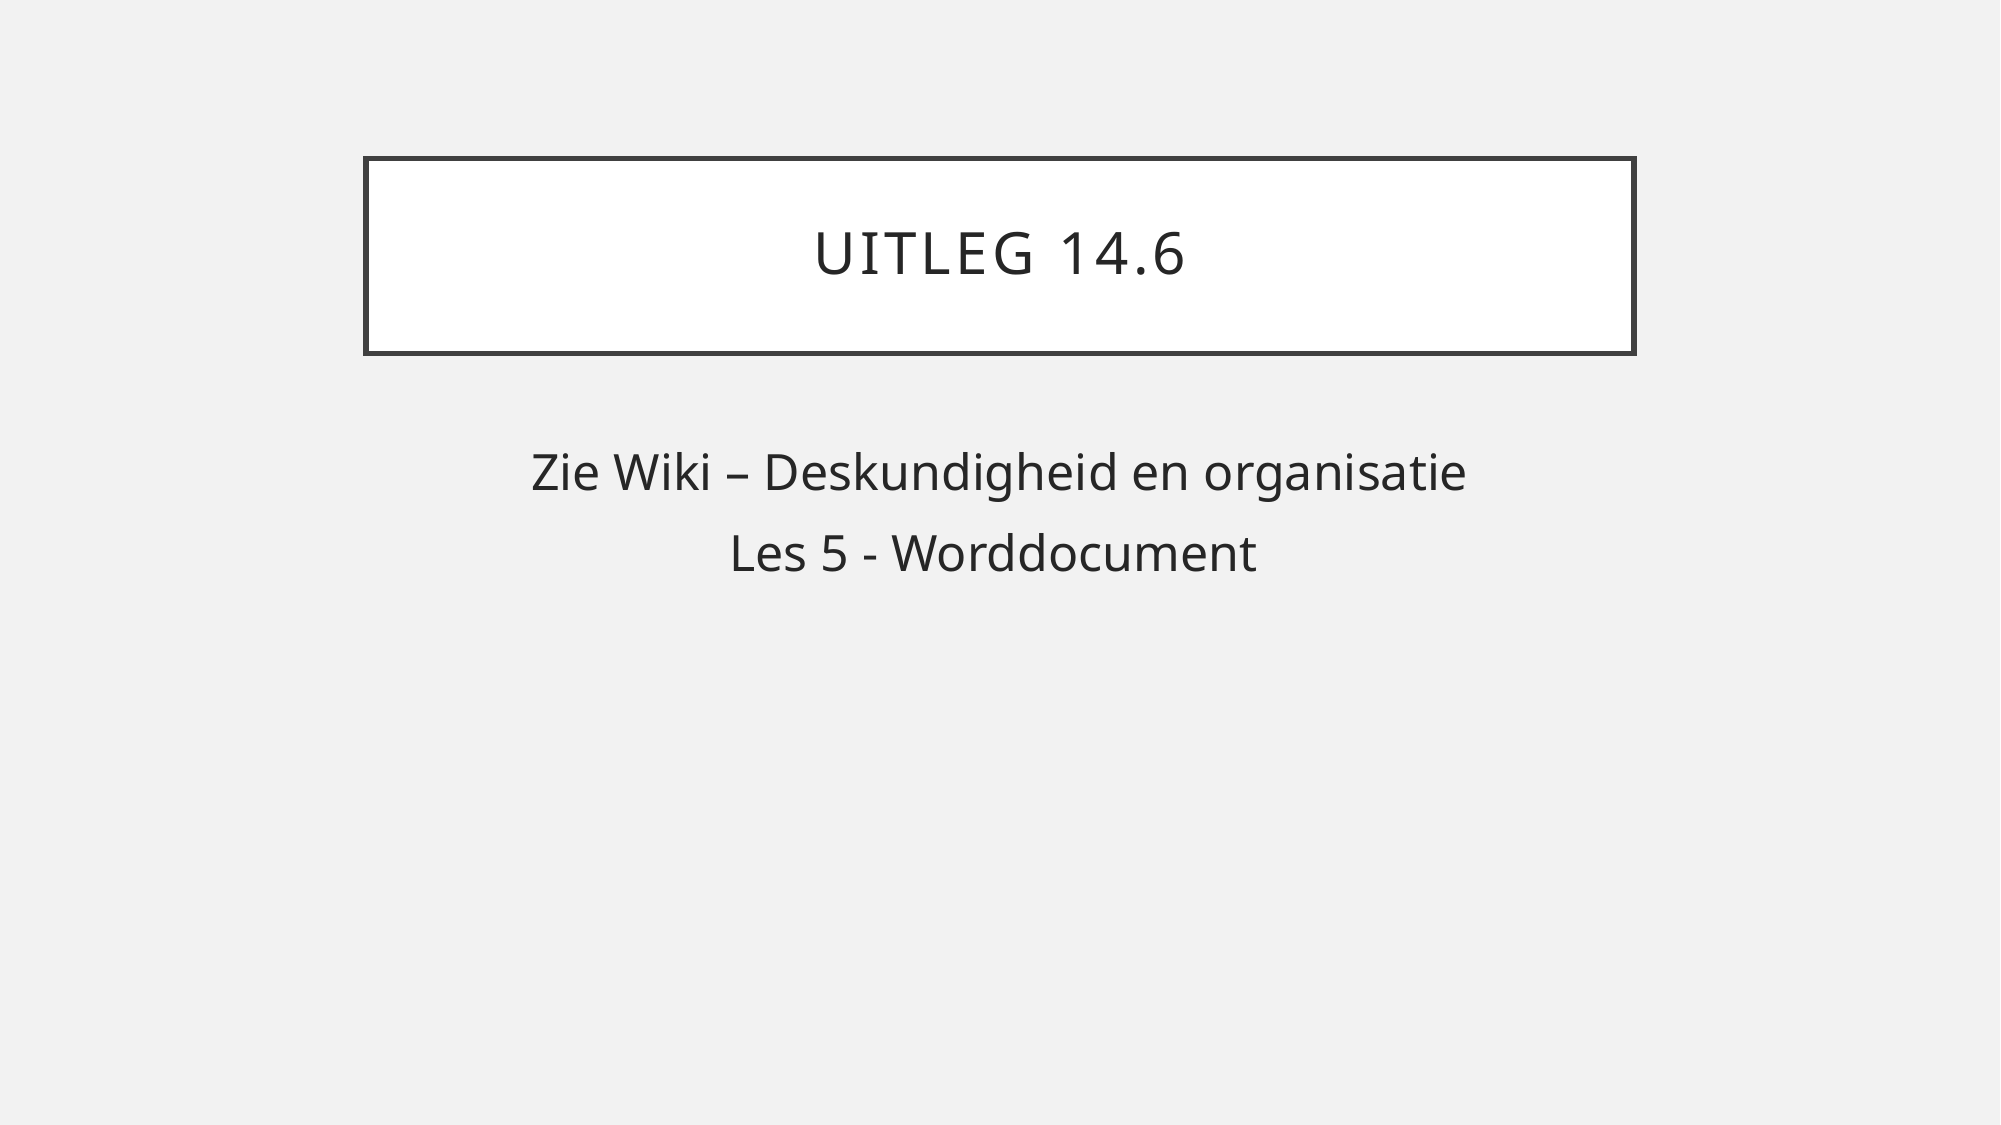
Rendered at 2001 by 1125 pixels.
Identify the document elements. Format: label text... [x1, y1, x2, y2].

title Uitleg 14.6 [363, 156, 1637, 356]
list Zie Wiki – Deskundigheid en organisatie Les 5 - Worddocument [366, 432, 1634, 942]
